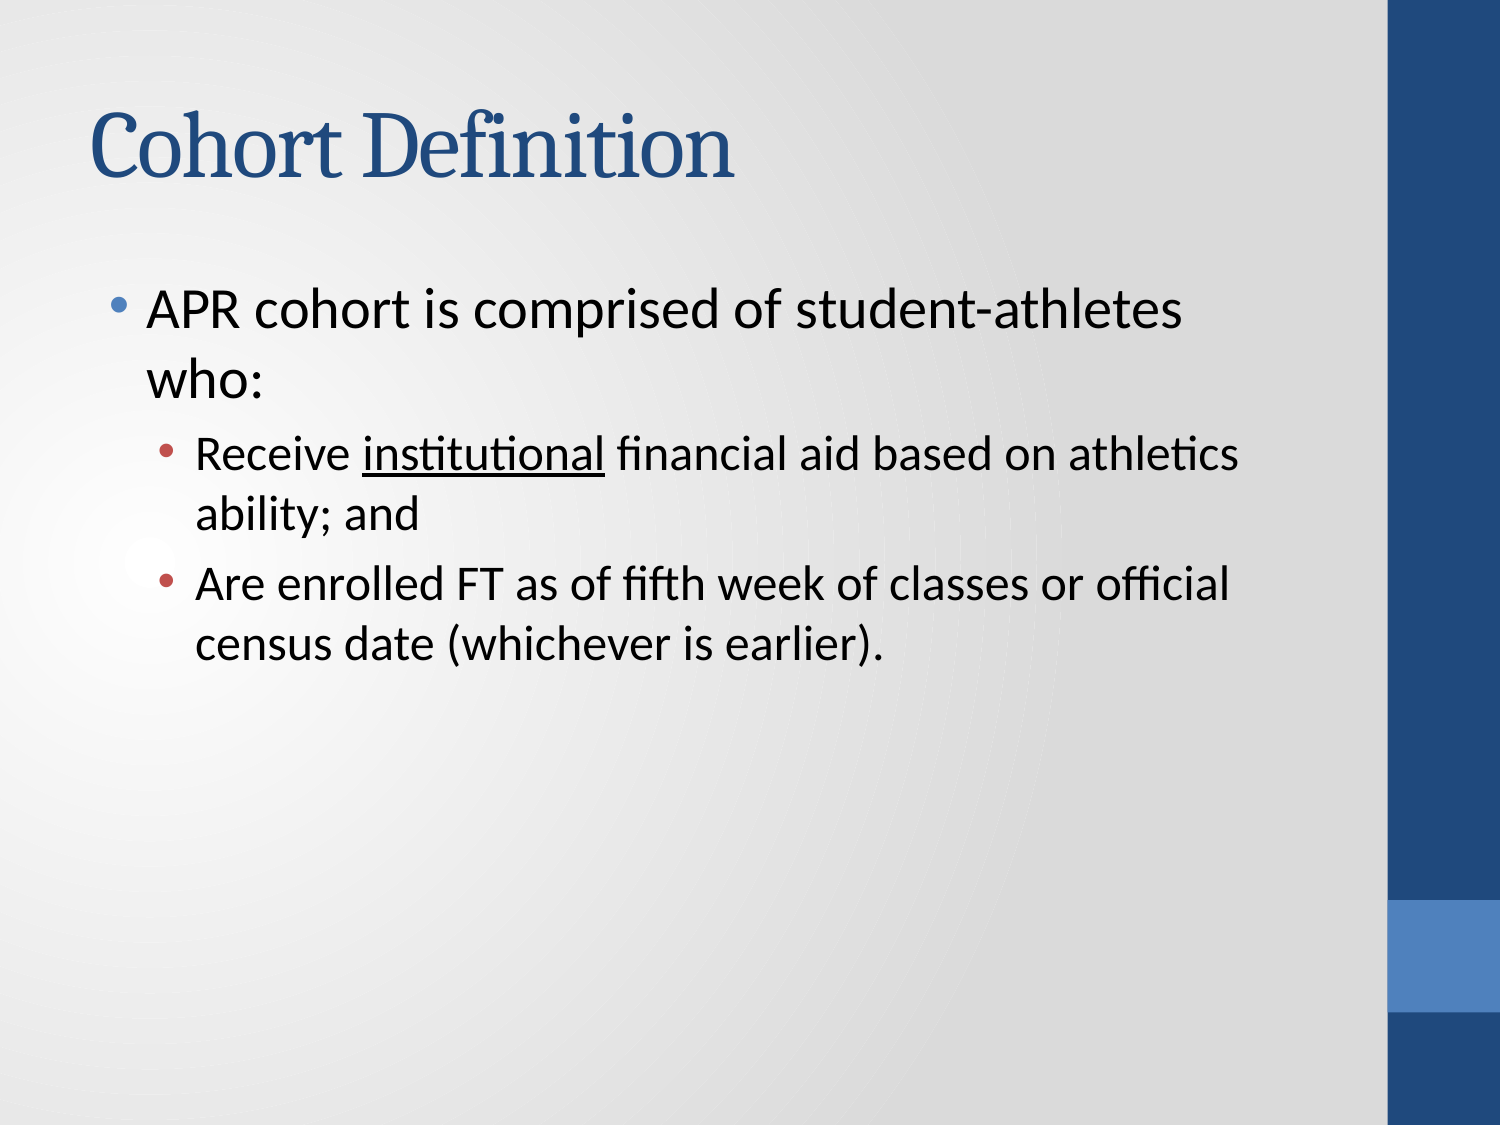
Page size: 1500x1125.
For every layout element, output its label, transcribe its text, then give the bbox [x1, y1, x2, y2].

list APR cohort is comprised of student-athletes who: Receive institutional financial aid based on athletics ability; and Are enrolled FT as of fifth week of classes or official census date (whichever is earlier). [75, 262, 1325, 1050]
title Cohort Definition [75, 45, 1325, 233]
